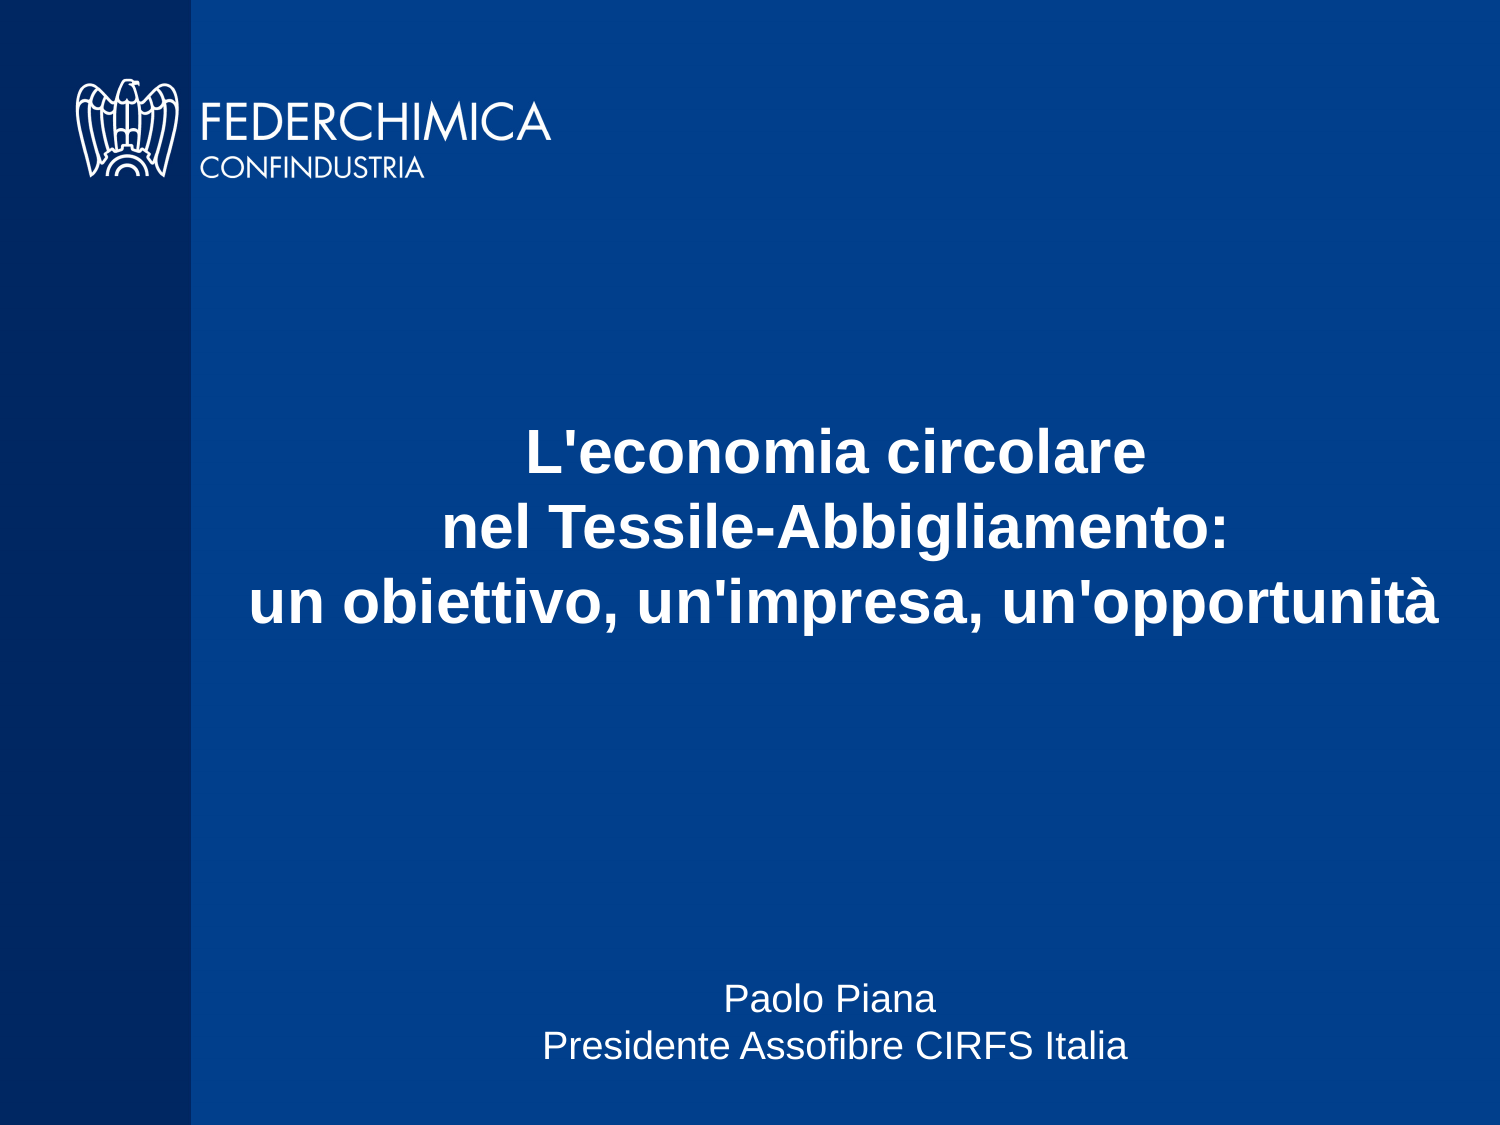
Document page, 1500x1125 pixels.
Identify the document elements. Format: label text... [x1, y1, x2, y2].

picture [0, 0, 1500, 1125]
text_box Paolo Piana Presidente Assofibre CIRFS Italia [523, 965, 1147, 1076]
title L'economia circolare nel Tessile-Abbigliamento: un obiettivo, un'impresa, un'opportunità [170, 536, 1500, 644]
